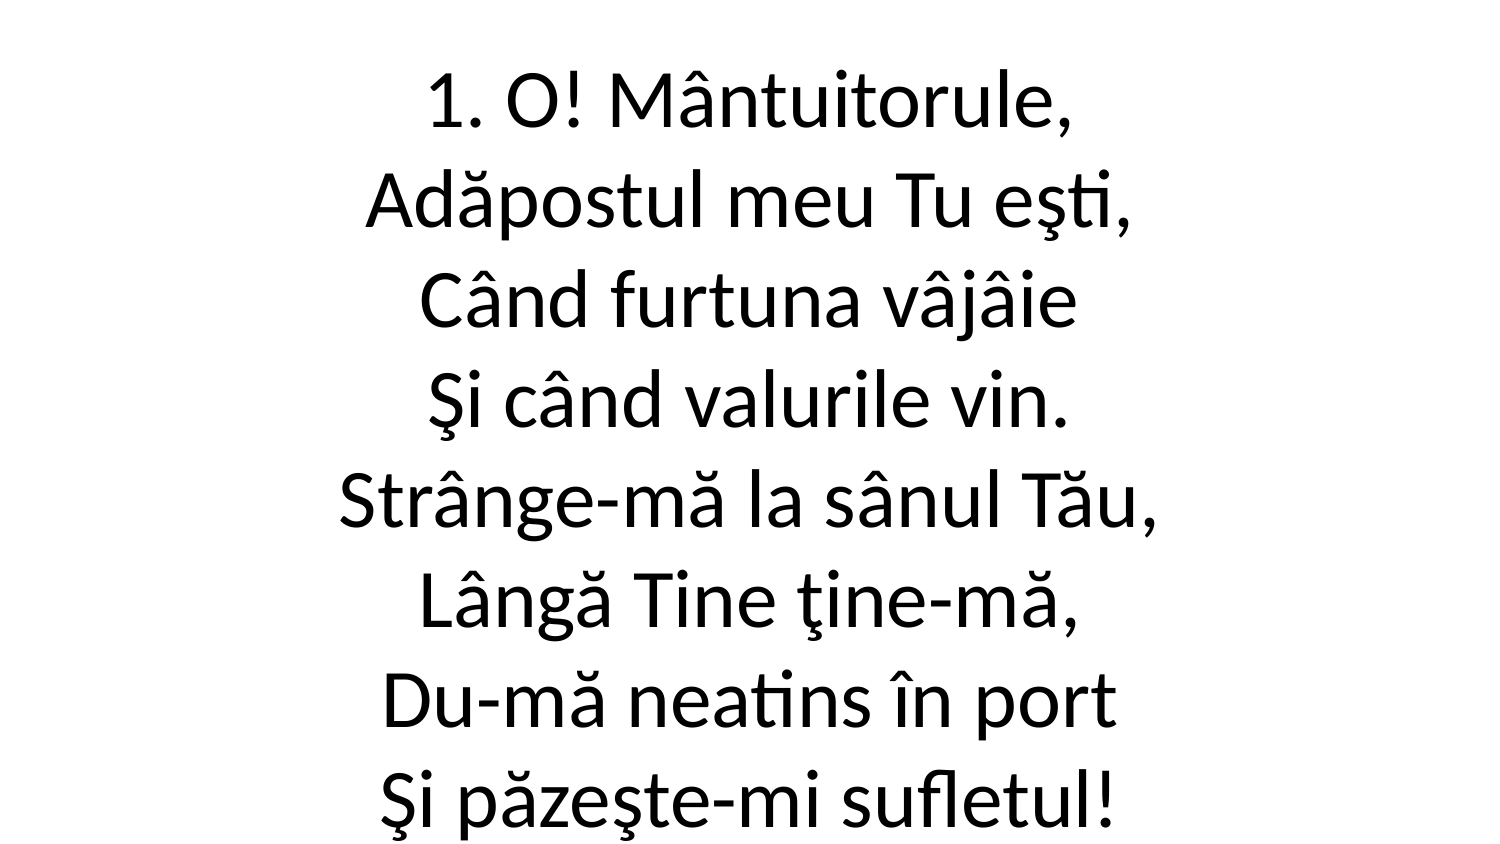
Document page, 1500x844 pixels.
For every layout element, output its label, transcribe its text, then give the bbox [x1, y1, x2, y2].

text_box 1. O! Mântuitorule, Adăpostul meu Tu eşti, Când furtuna vâjâie Şi când valurile vin. Strânge-mă la sânul Tău, Lângă Tine ţine-mă, Du-mă neatins în port Şi păzeşte-mi sufletul! [324, 0, 1176, 844]
